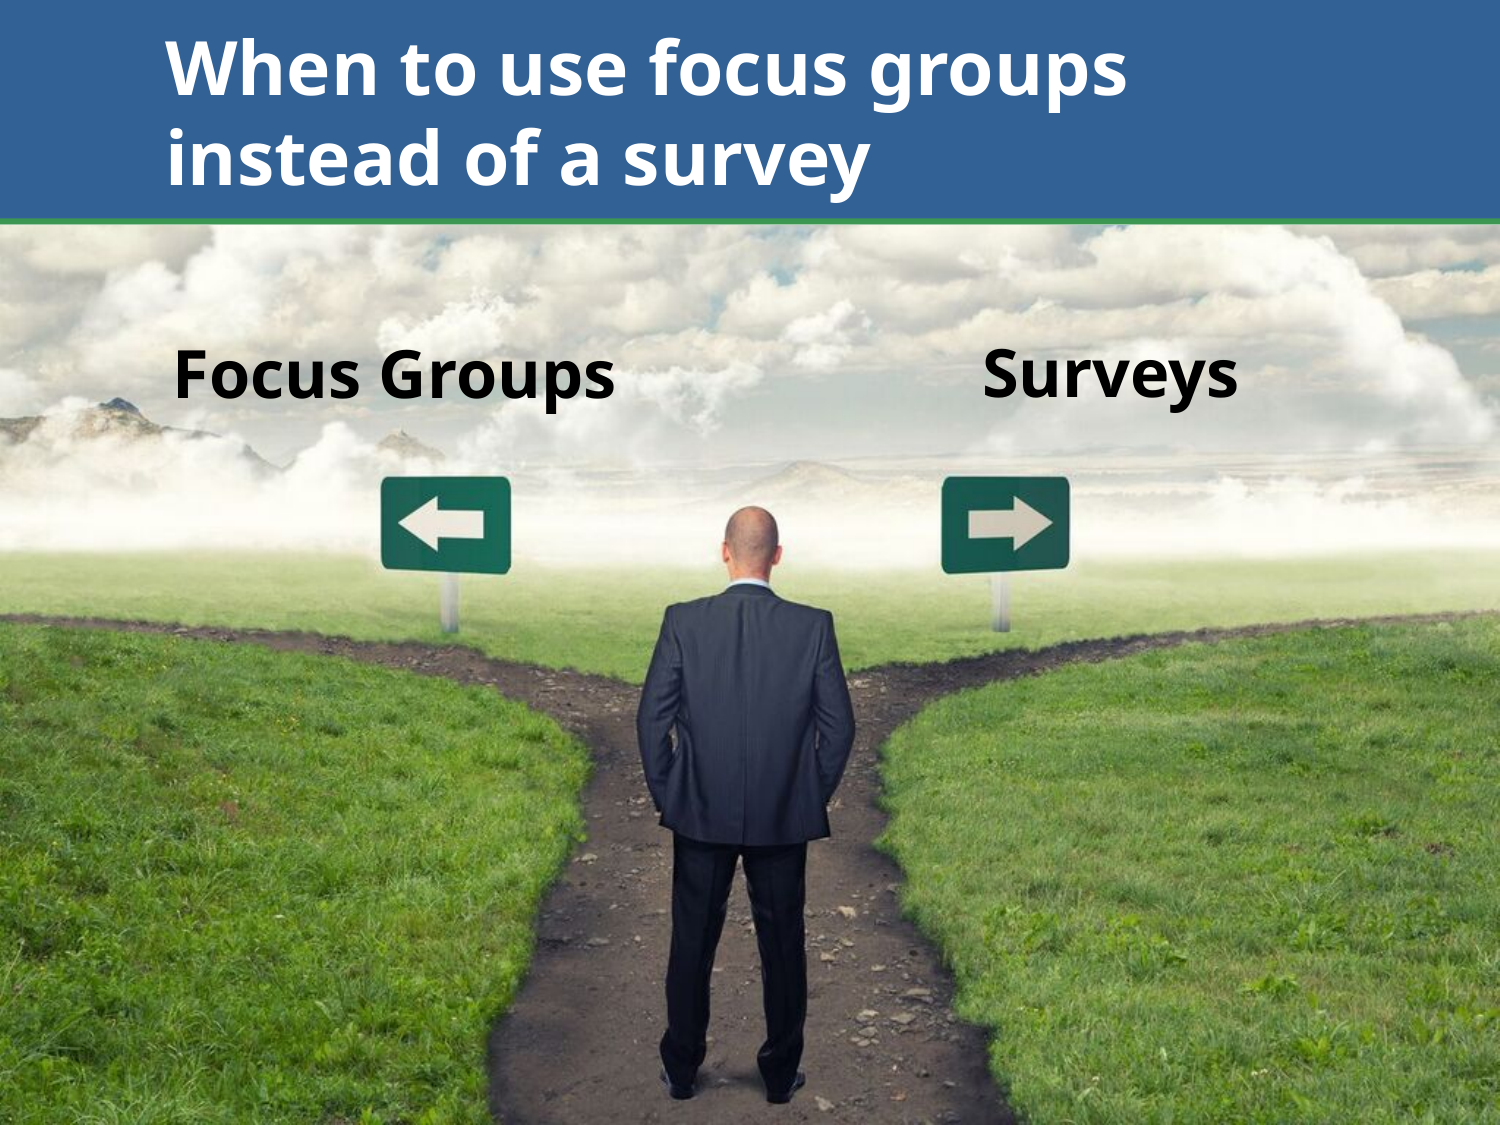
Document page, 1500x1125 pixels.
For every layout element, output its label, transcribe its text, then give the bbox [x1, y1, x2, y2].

picture [0, 0, 1500, 1125]
title When to use focus groups instead of a survey [150, 0, 1350, 221]
